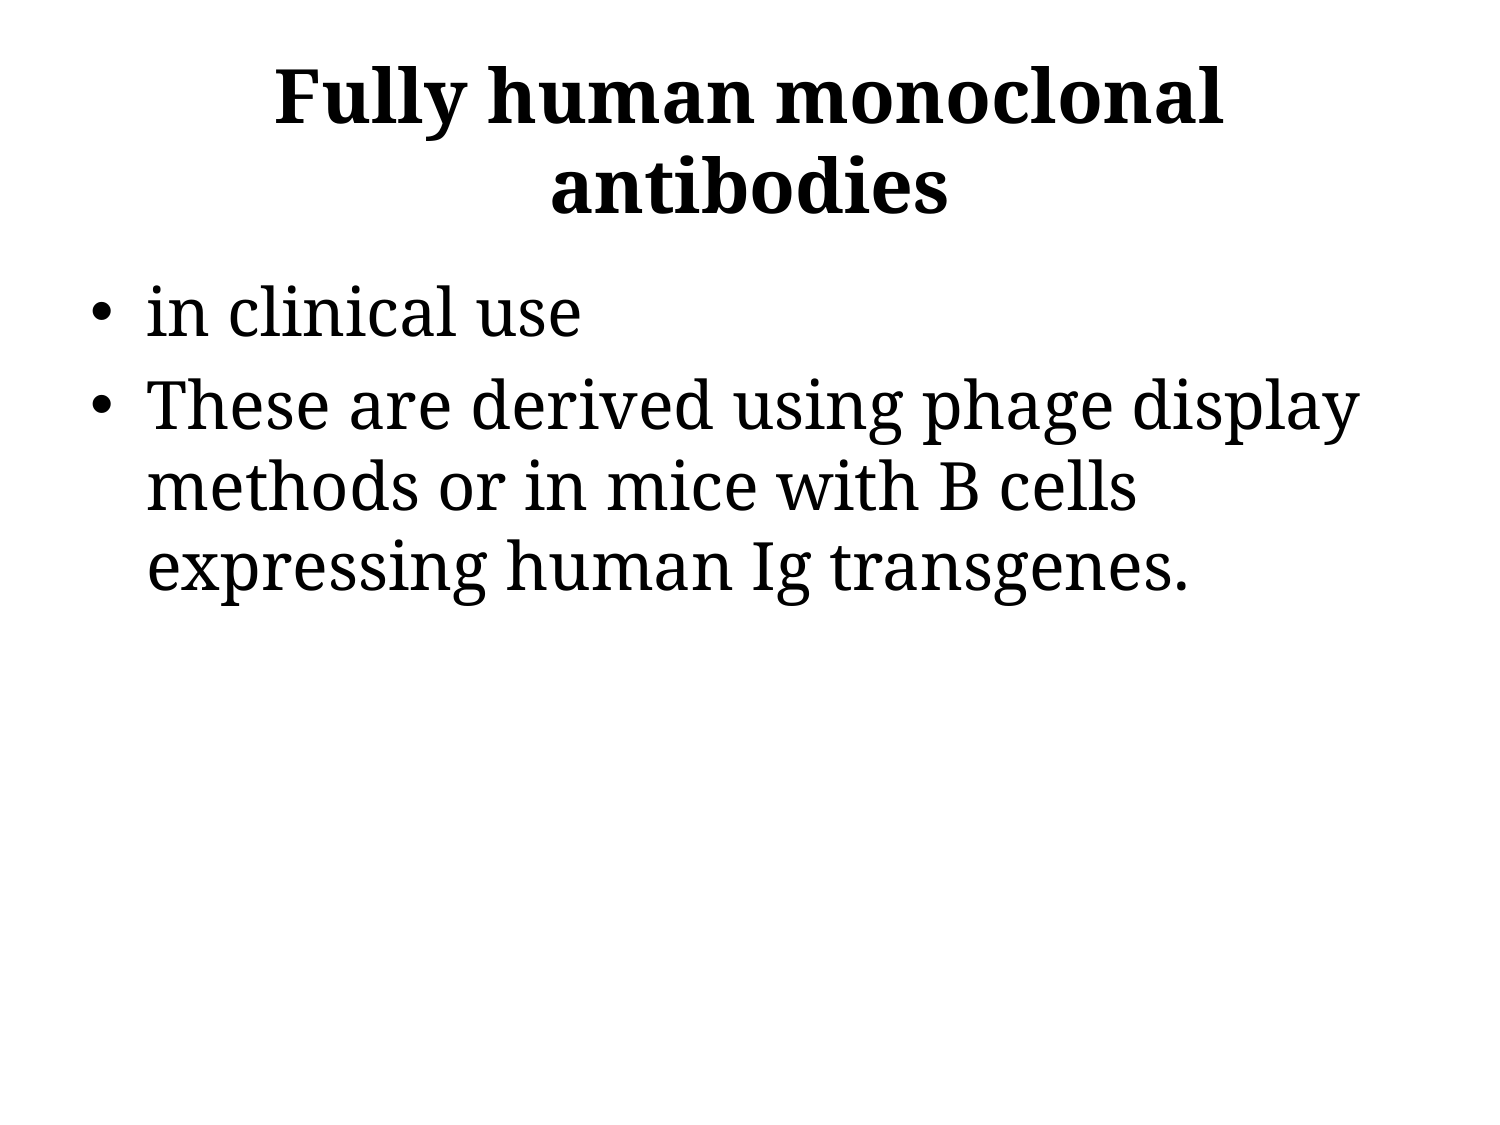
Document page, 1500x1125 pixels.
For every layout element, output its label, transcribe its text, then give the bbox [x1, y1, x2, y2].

title Fully human monoclonal antibodies [75, 45, 1425, 233]
list in clinical use These are derived using phage display methods or in mice with B cells expressing human Ig transgenes. [75, 262, 1425, 1005]
